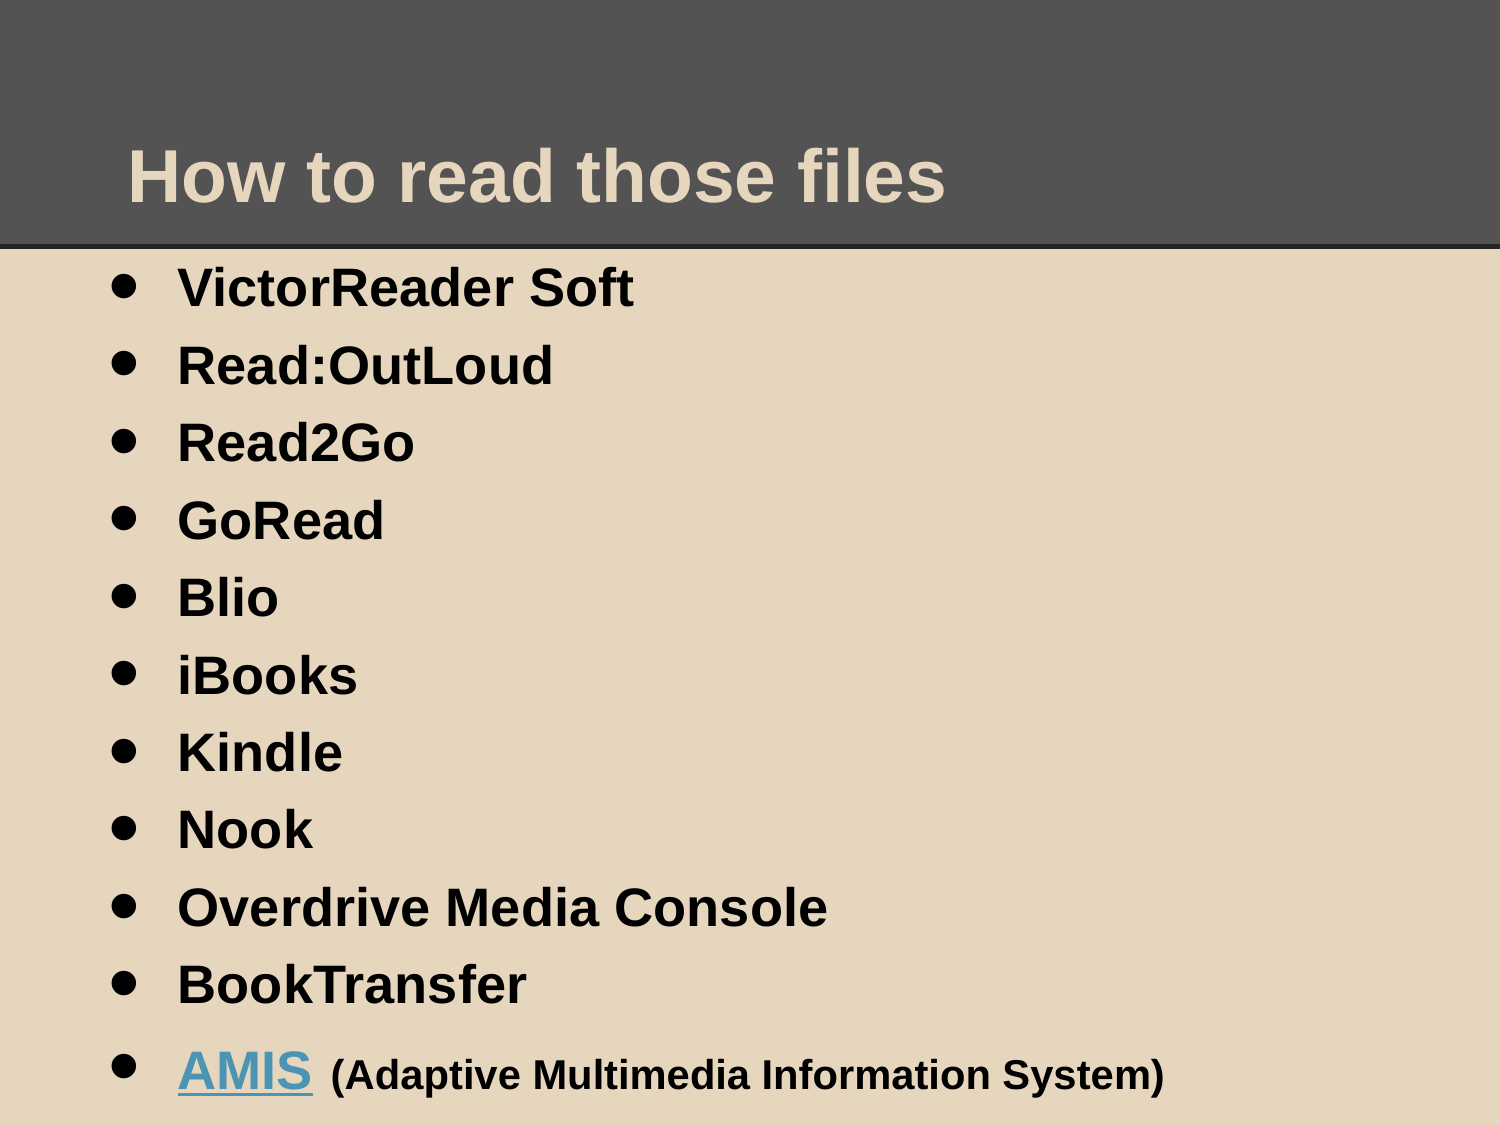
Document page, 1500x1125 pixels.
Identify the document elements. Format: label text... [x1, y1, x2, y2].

title How to read those files [75, 14, 1425, 233]
list VictorReader Soft Read:OutLoud Read2Go GoRead Blio iBooks Kindle Nook Overdrive Media Console BookTransfer AMIS (Adaptive Multimedia Information System) [87, 237, 1425, 1118]
